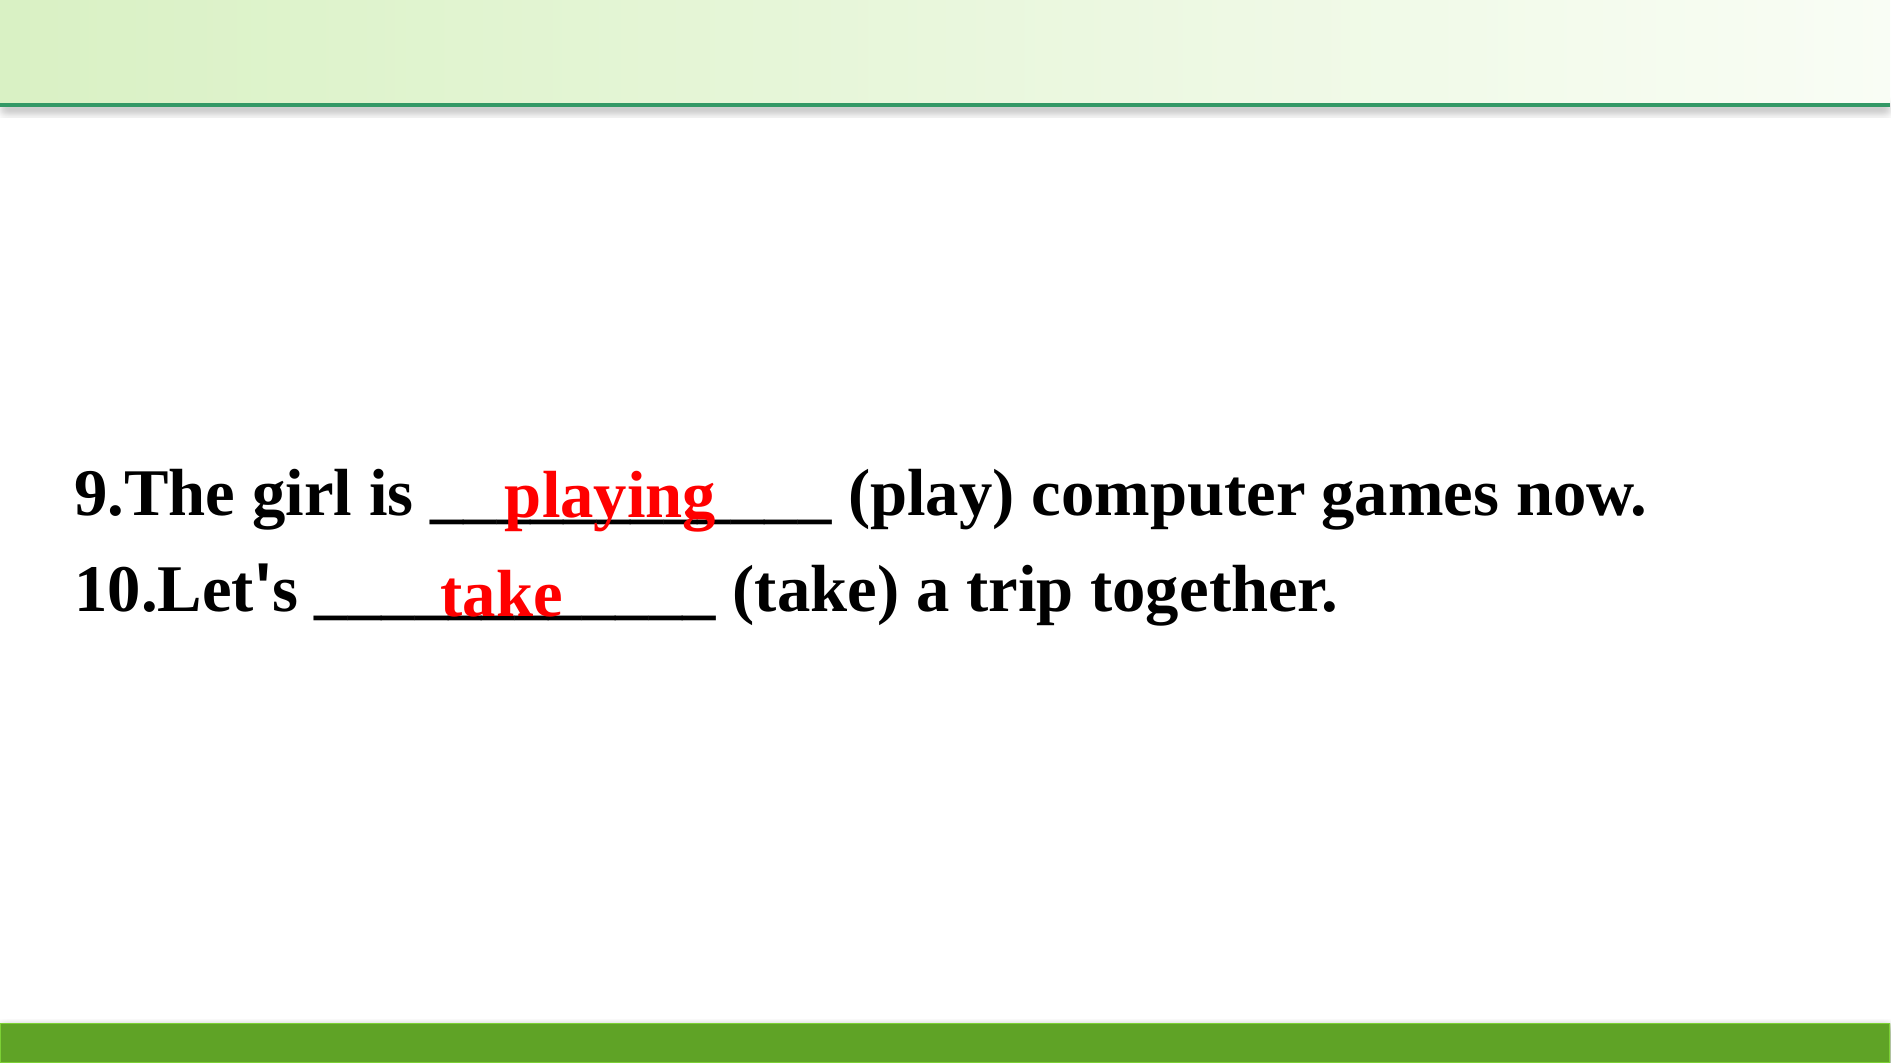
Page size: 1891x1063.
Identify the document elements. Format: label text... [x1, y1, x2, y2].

text_box take [425, 526, 595, 638]
text_box playing [490, 427, 749, 539]
text_box 9.The girl is ____________ (play) computer games now. 10.Let's ____________ (take) a trip together. [59, 425, 1833, 632]
